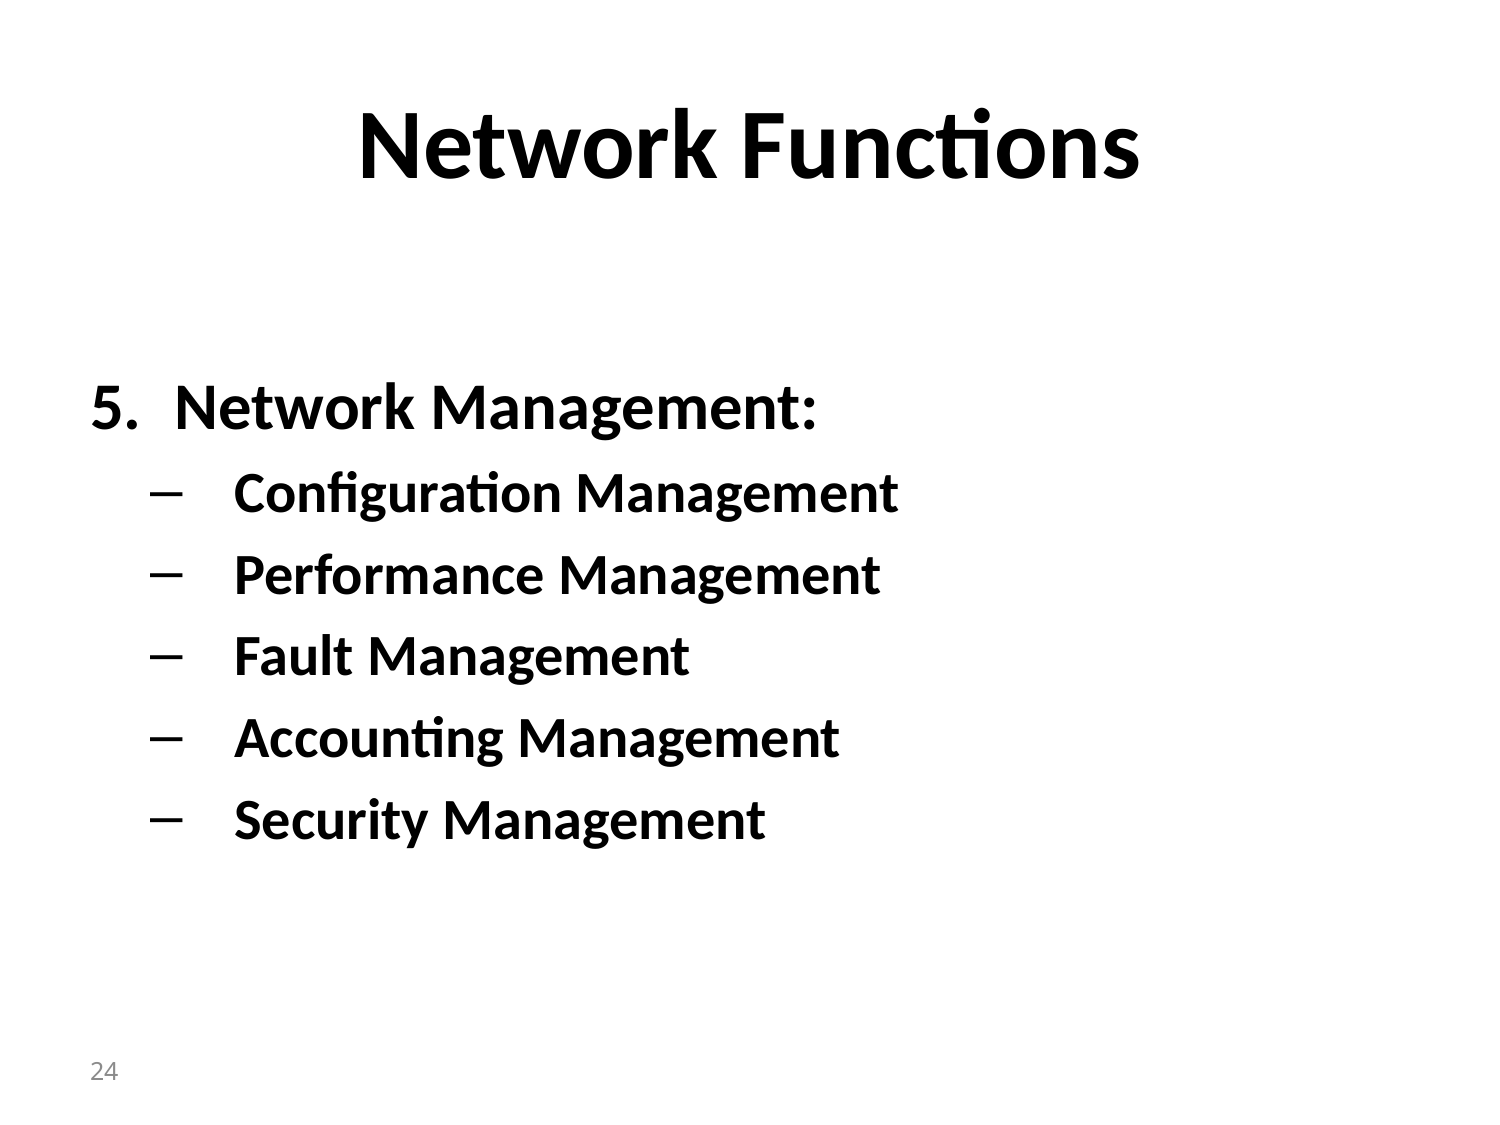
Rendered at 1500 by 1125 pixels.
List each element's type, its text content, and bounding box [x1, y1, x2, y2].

title Network Functions [75, 45, 1425, 233]
slide_number 24 [75, 1042, 425, 1103]
list Network Management: Configuration Management Performance Management Fault Management Accounting Management Security Management [75, 354, 1425, 950]
